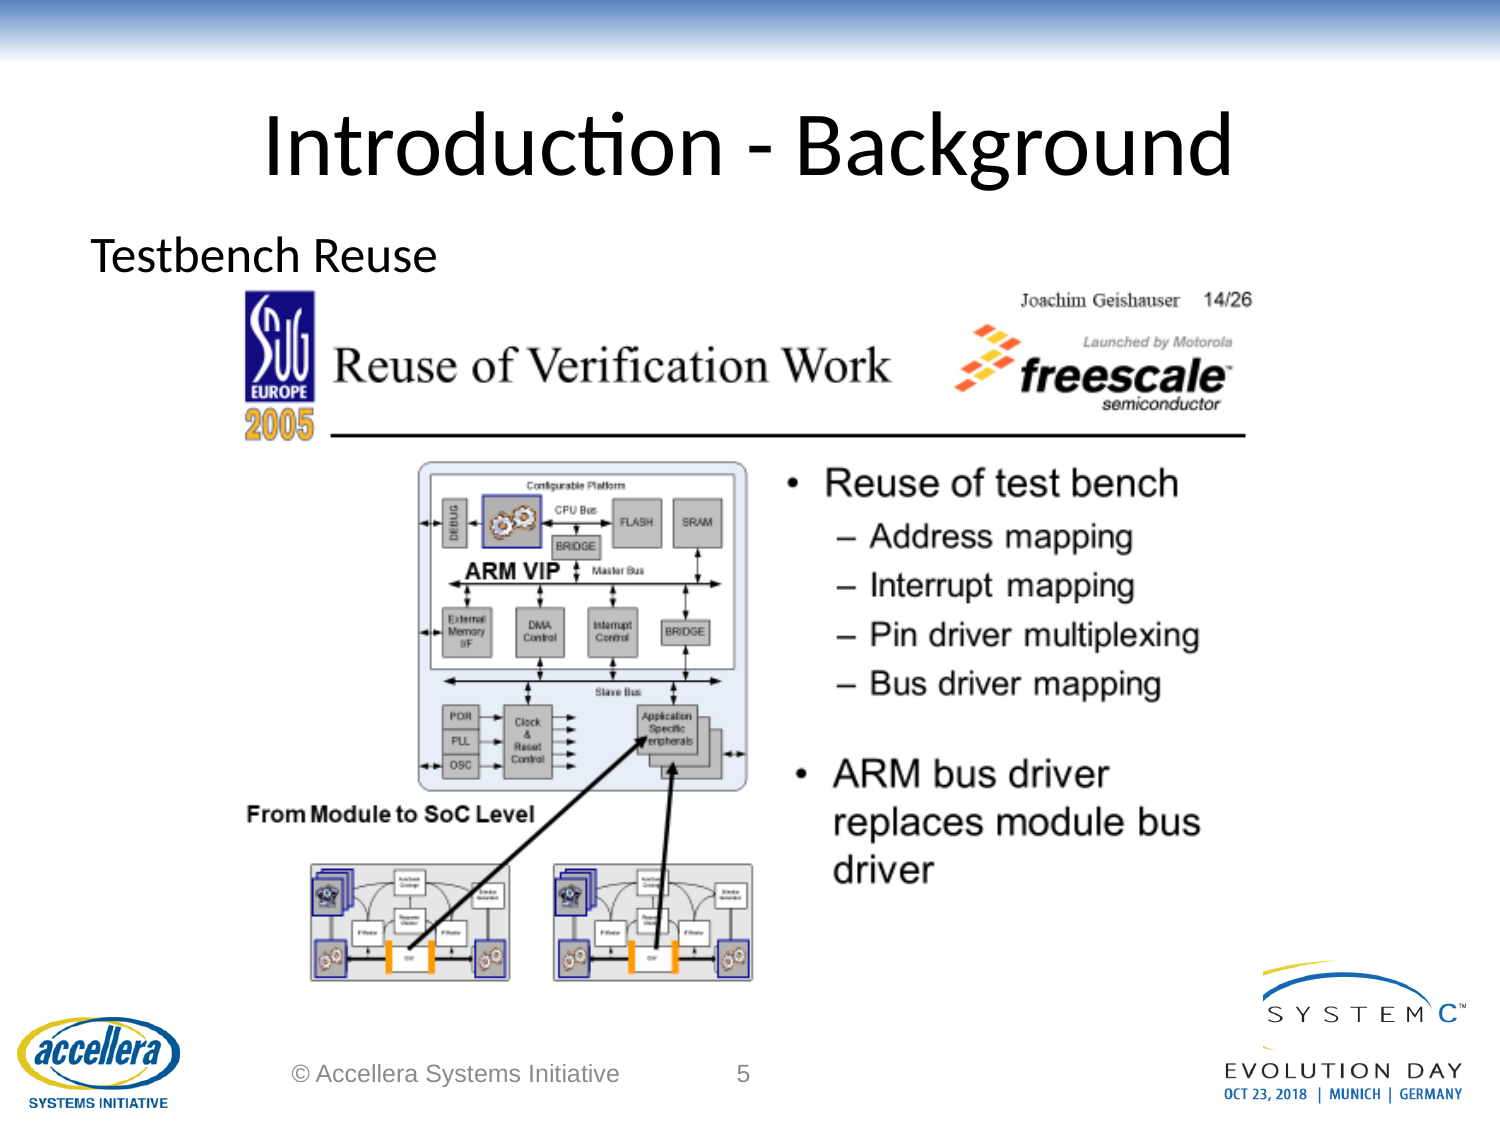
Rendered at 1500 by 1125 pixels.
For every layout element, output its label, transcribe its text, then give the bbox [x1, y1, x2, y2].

picture [17, 1017, 180, 1108]
footer © Accellera Systems Initiative [275, 1061, 600, 1103]
text_box Testbench Reuse [75, 213, 1426, 290]
picture [237, 282, 1474, 1111]
slide_number 5 [600, 1061, 888, 1103]
title Introduction - Background [75, 45, 1425, 213]
